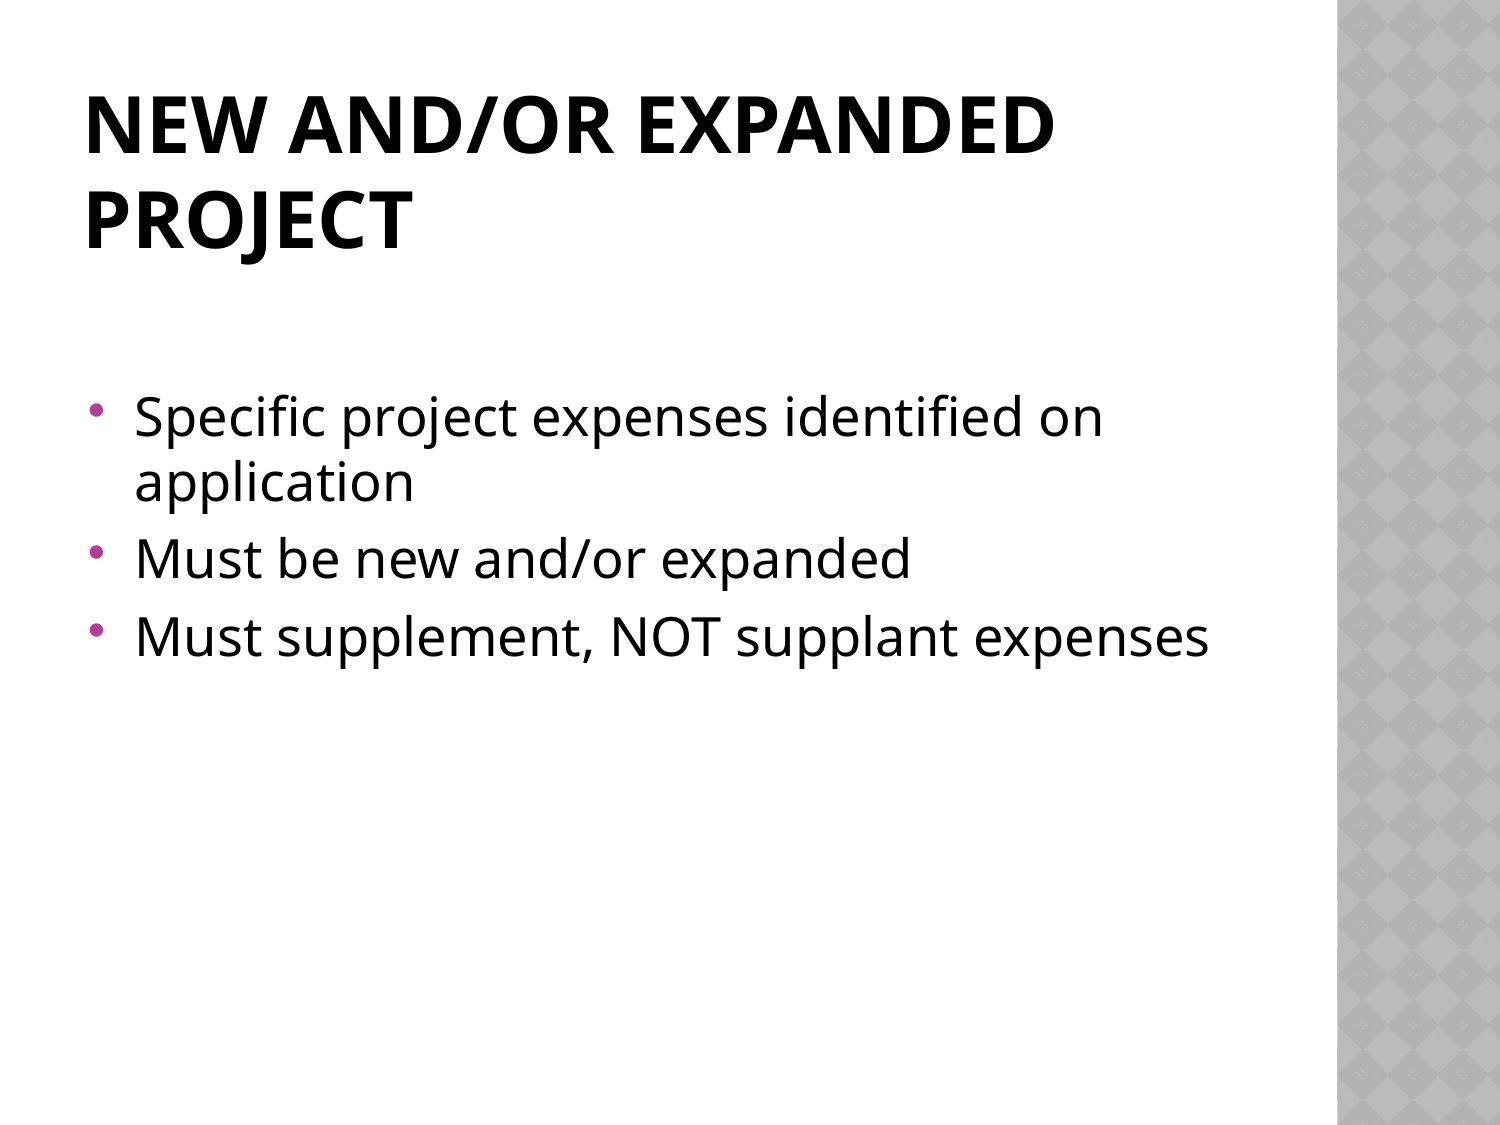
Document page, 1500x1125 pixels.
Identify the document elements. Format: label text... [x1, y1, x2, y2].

title New and/or Expanded project [75, 52, 1263, 264]
list Specific project expenses identified on application Must be new and/or expanded Must supplement, NOT supplant expenses [75, 375, 1263, 1013]
